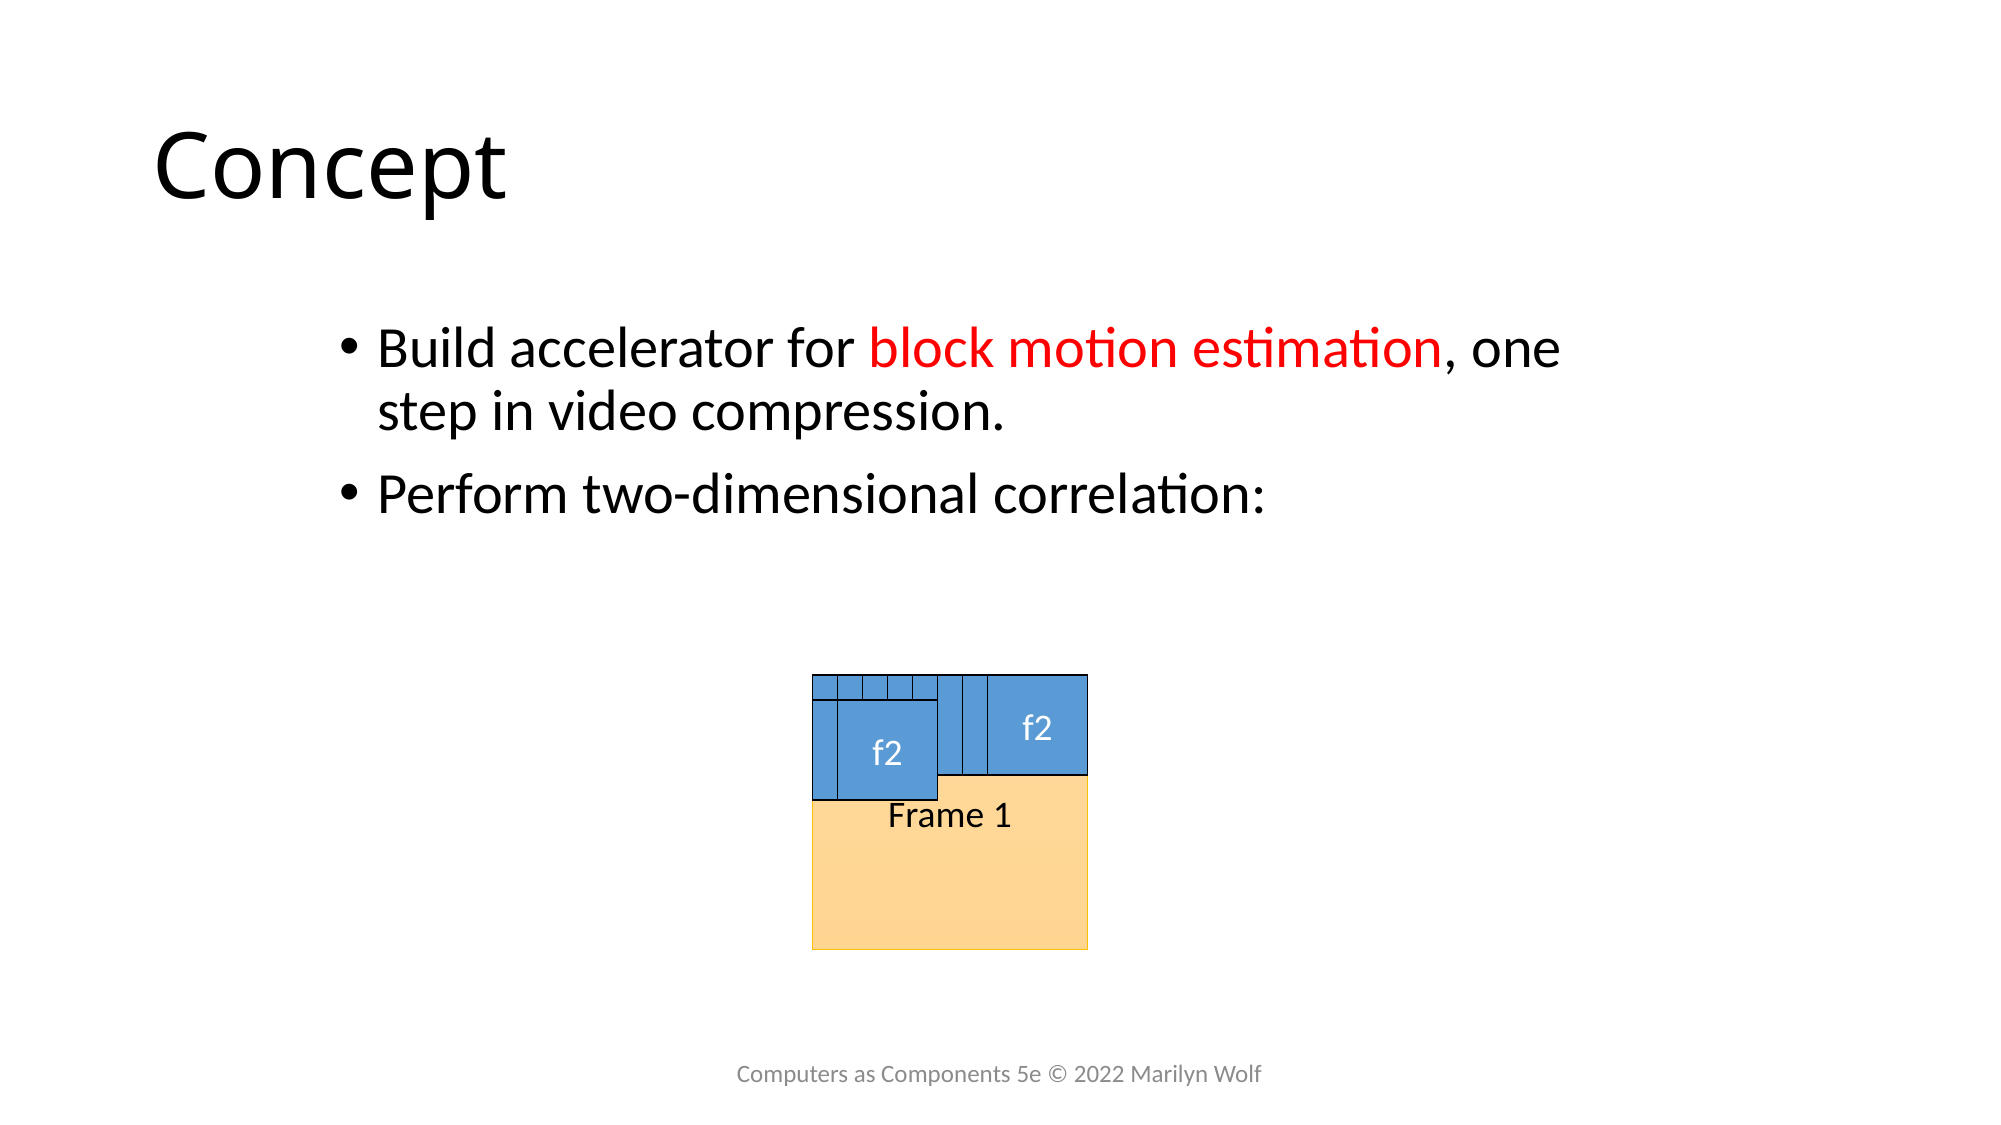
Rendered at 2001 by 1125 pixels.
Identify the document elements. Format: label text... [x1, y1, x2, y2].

text_box f2 [812, 675, 837, 699]
text_box f2 [812, 699, 837, 800]
text_box f2 [962, 675, 987, 775]
text_box f2 [987, 675, 1088, 775]
text_box f2 [937, 675, 962, 775]
list Build accelerator for block motion estimation, one step in video compression. Perform two-dimensional correlation: [324, 309, 1667, 675]
text_box f2 [862, 675, 887, 699]
text_box f2 [837, 675, 862, 699]
text_box f2 [912, 675, 937, 699]
title Concept [137, 59, 1863, 278]
text_box f2 [887, 675, 912, 699]
footer Computers as Components 5e © 2022 Marilyn Wolf [662, 1042, 1338, 1103]
text_box f2 [837, 699, 938, 800]
text_box Frame 1 [812, 775, 1088, 950]
